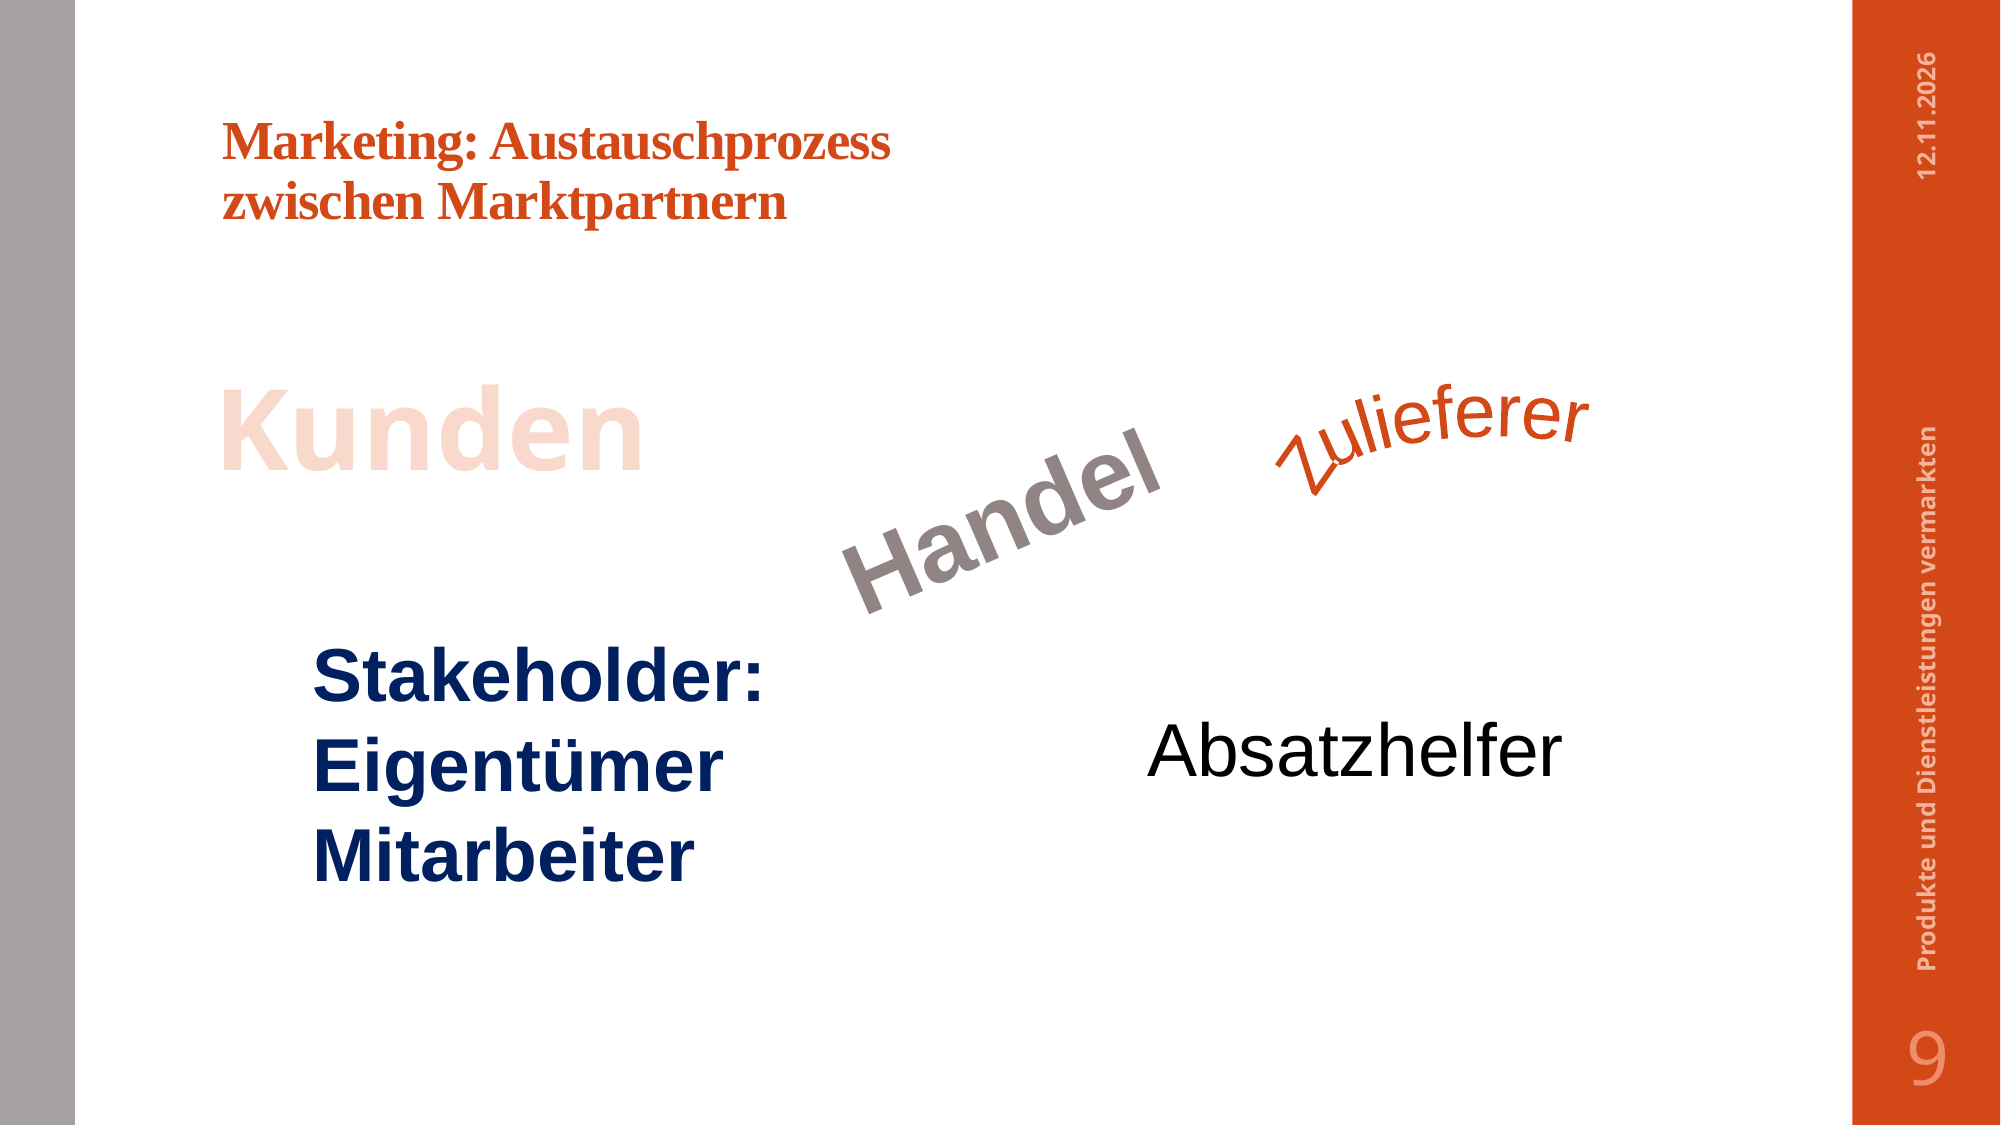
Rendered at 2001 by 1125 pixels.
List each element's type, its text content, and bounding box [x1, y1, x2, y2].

footer Produkte und Dienstleistungen vermarkten [1897, 400, 1958, 988]
text_box Absatzhelfer [1132, 693, 1580, 799]
title Marketing: Austauschprozess zwischen Marktpartnern [206, 48, 1797, 239]
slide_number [1897, 37, 1958, 351]
slide_number 9 [1852, 1012, 2000, 1110]
text_box Handel [806, 381, 1192, 649]
text_box Kunden [199, 349, 664, 500]
text_box Stakeholder: Eigentümer Mitarbeiter [297, 619, 782, 905]
